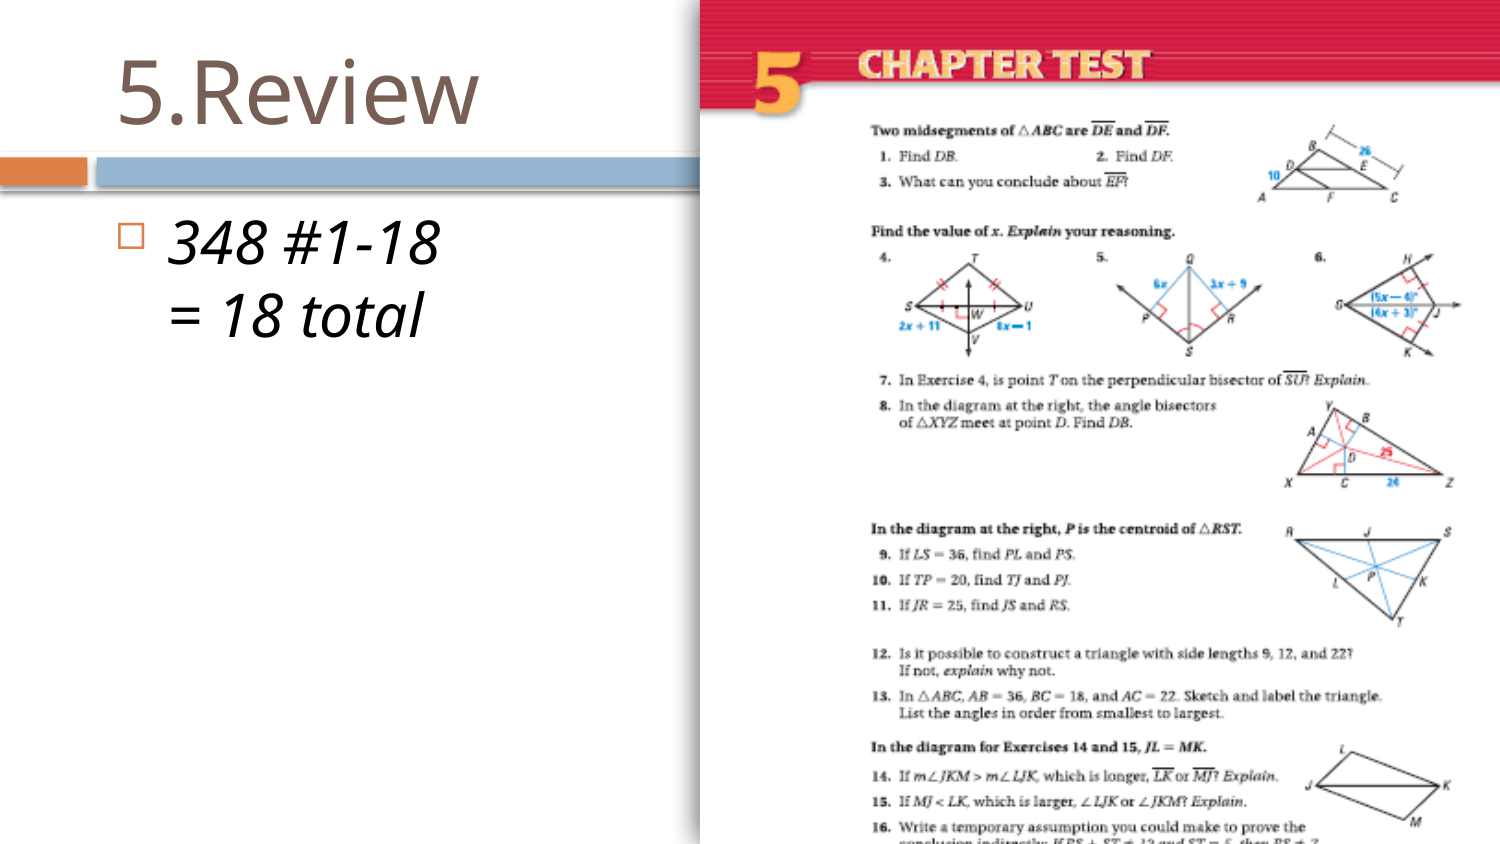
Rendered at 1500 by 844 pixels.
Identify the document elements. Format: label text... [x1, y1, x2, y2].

title 5.Review [100, 28, 676, 150]
list 348 #1-18 = 18 total [100, 196, 463, 750]
picture [699, 0, 1500, 844]
